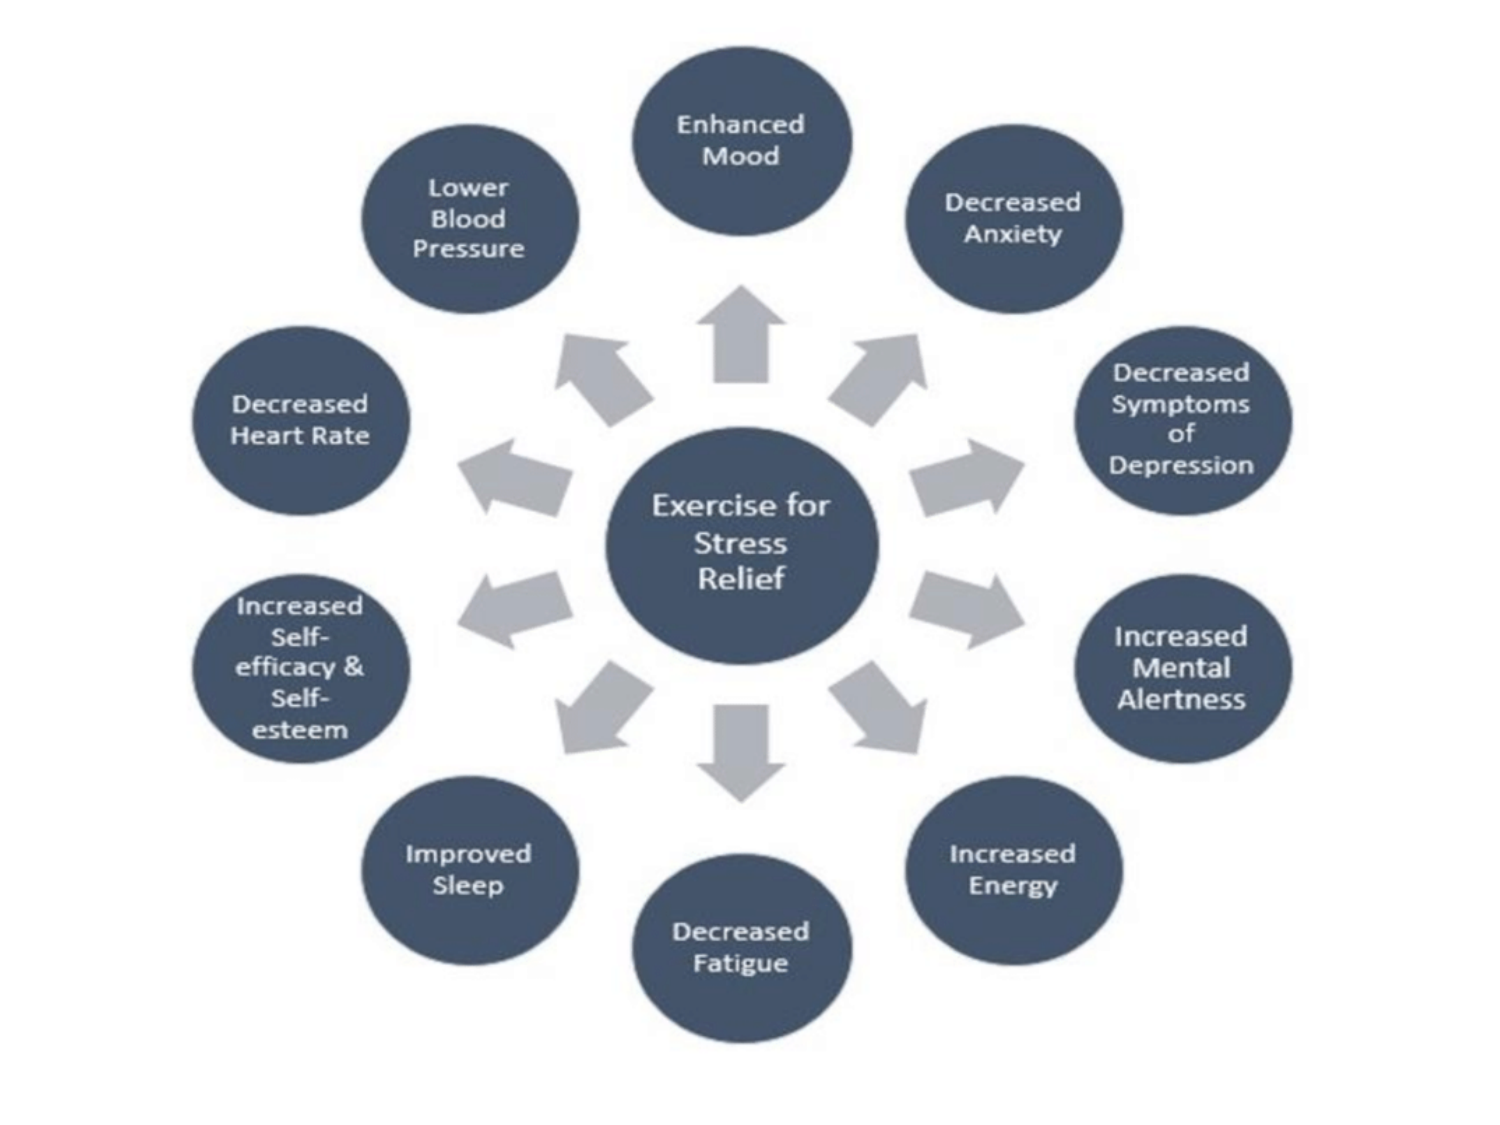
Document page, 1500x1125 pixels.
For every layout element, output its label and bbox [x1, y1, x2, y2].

picture [159, 0, 1346, 1081]
